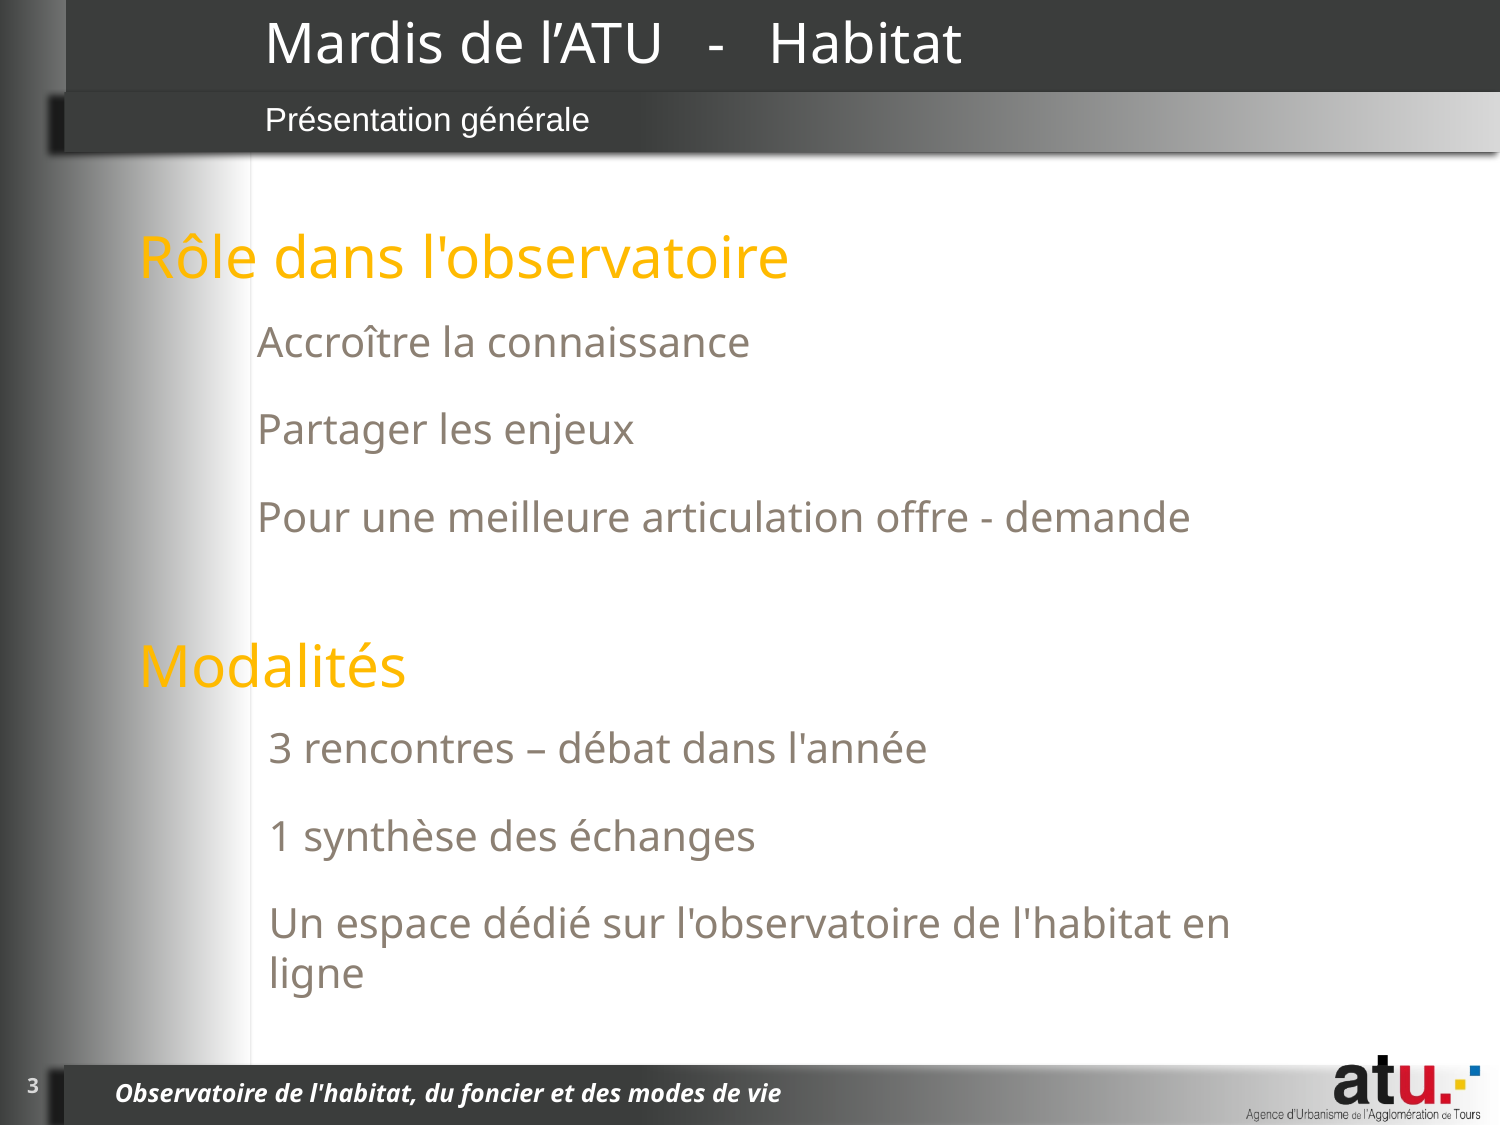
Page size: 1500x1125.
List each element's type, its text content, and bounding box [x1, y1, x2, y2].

text_box Observatoire de l'habitat, du foncier et des modes de vie [76, 1070, 821, 1114]
text_box Accroître la connaissance Partager les enjeux Pour une meilleure articulation offre - demande [242, 308, 1282, 549]
text_box 3 [0, 1065, 67, 1125]
text_box Modalités [124, 621, 739, 707]
picture [1246, 1042, 1500, 1124]
title Mardis de l’ATU - Habitat [249, 0, 1247, 83]
text_box 3 rencontres – débat dans l'année 1 synthèse des échanges Un espace dédié sur l'observatoire de l'habitat en ligne [253, 714, 1341, 1005]
text_box Rôle dans l'observatoire [124, 213, 1081, 298]
subtitle Présentation générale [249, 90, 1247, 150]
